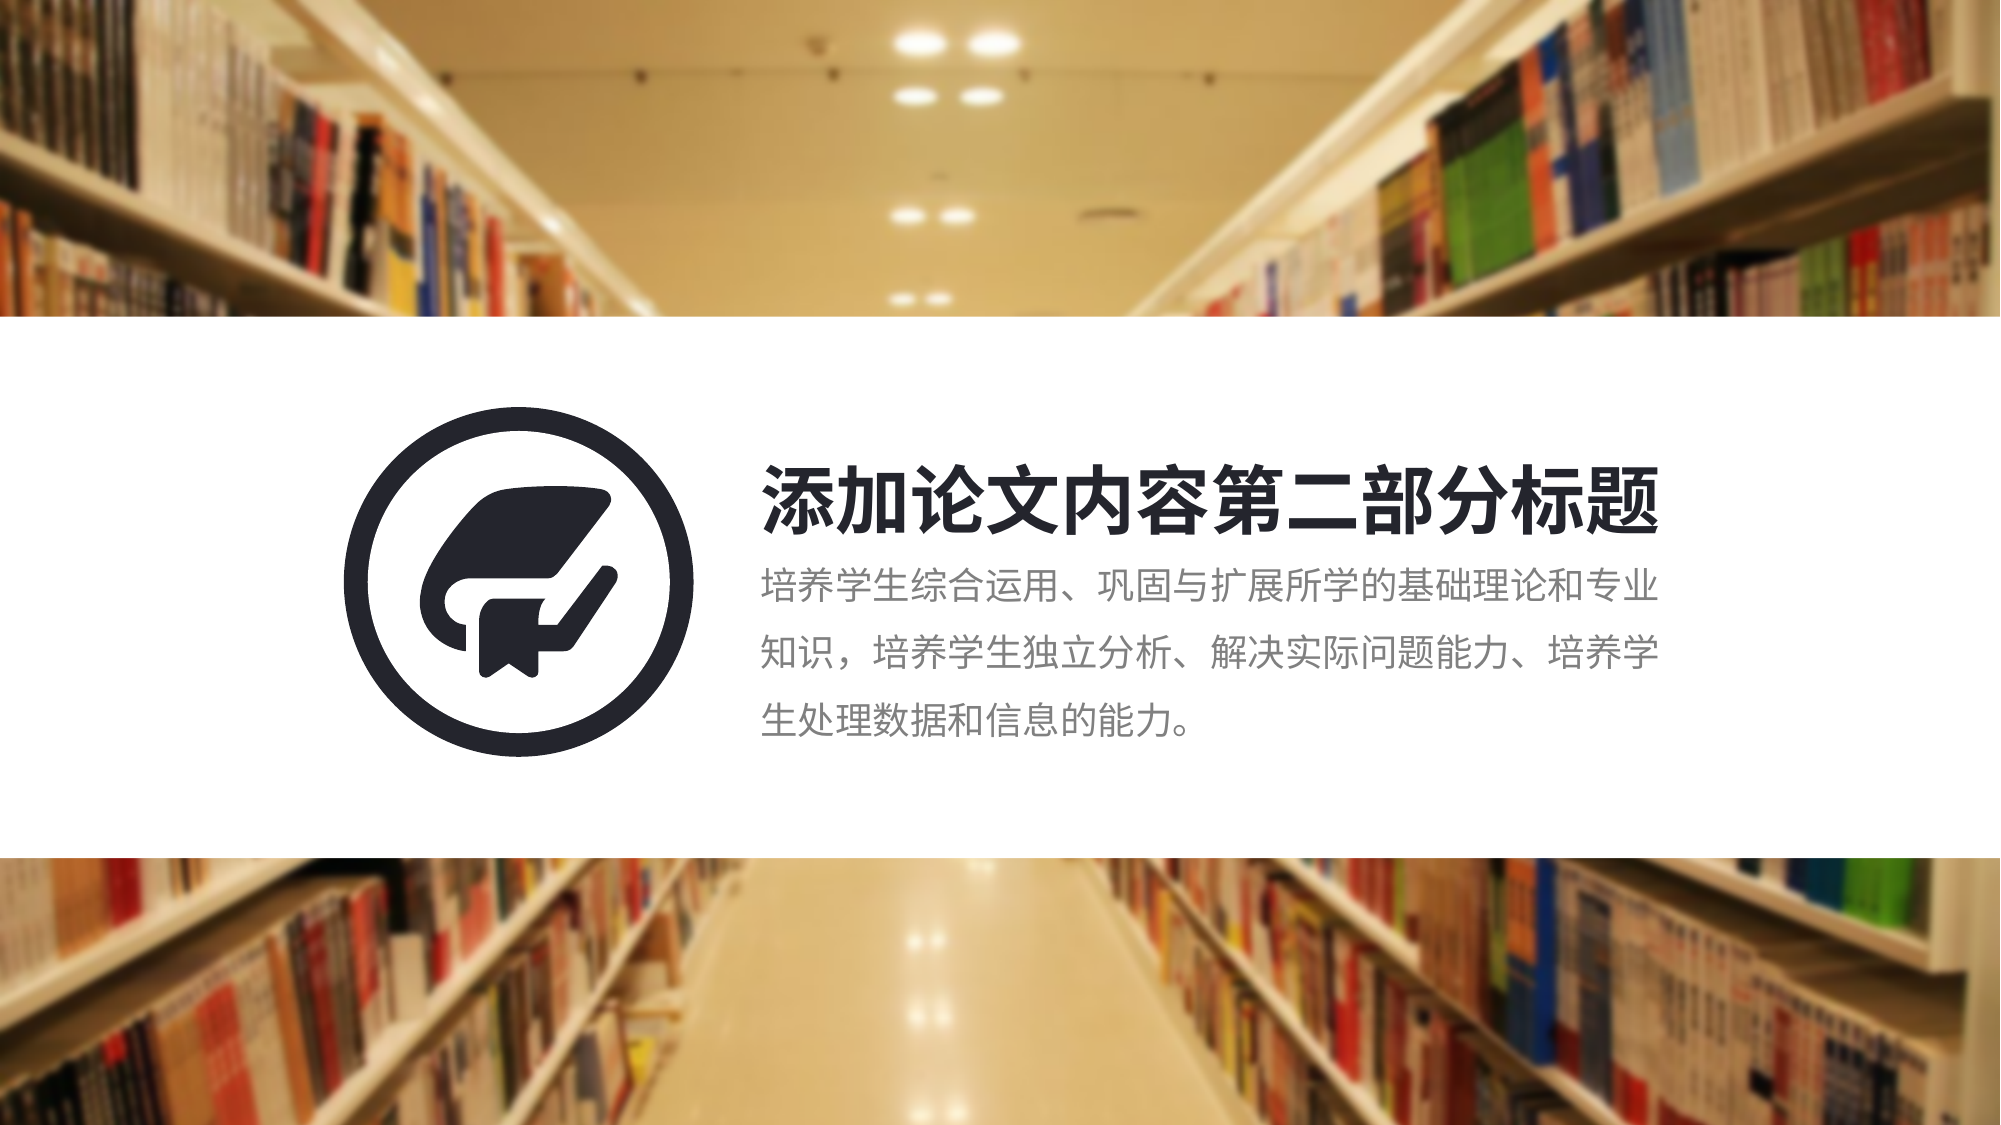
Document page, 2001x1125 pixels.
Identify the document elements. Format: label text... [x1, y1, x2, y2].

text_box 添加论文内容第二部分标题 [745, 400, 1682, 531]
picture [0, 859, 2000, 1125]
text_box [343, 407, 694, 757]
text_box 培养学生综合运用、巩固与扩展所学的基础理论和专业知识，培养学生独立分析、解决实际问题能力、培养学生处理数据和信息的能力。 [745, 531, 1682, 749]
picture [0, 0, 2000, 316]
text_box [0, 316, 2000, 859]
